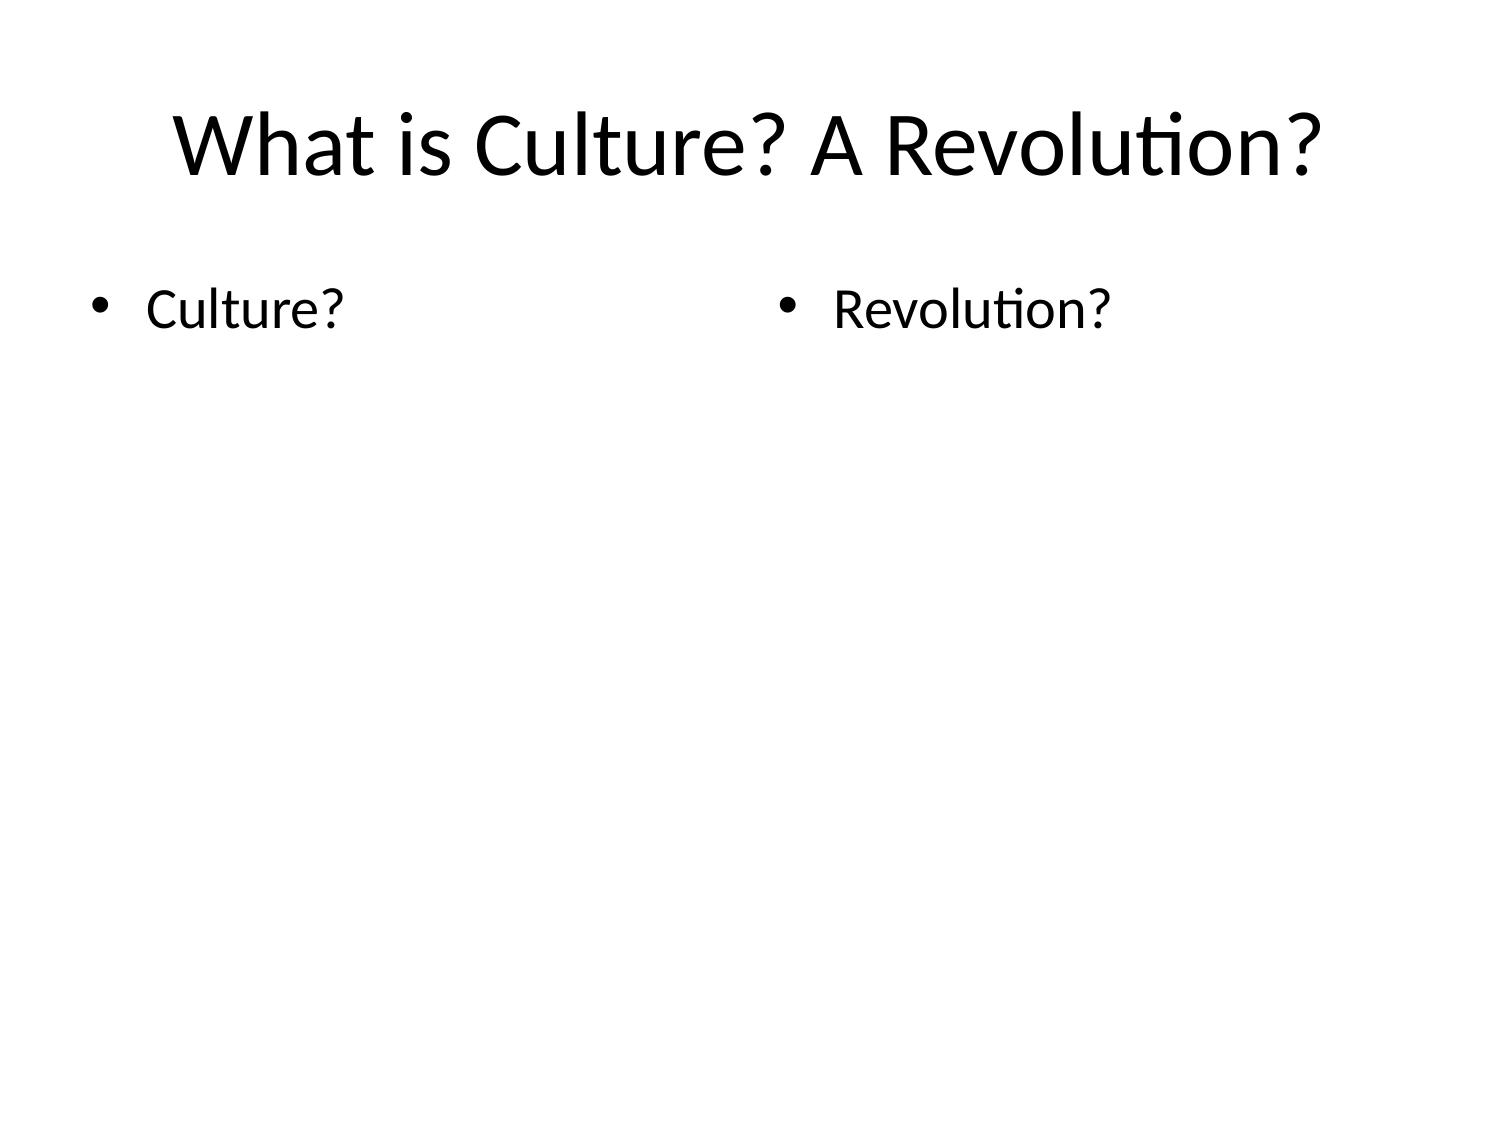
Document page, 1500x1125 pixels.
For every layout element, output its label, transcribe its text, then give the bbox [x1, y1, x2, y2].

list Revolution? [762, 262, 1425, 1005]
title What is Culture? A Revolution? [75, 45, 1425, 233]
list Culture? [75, 262, 738, 1005]
